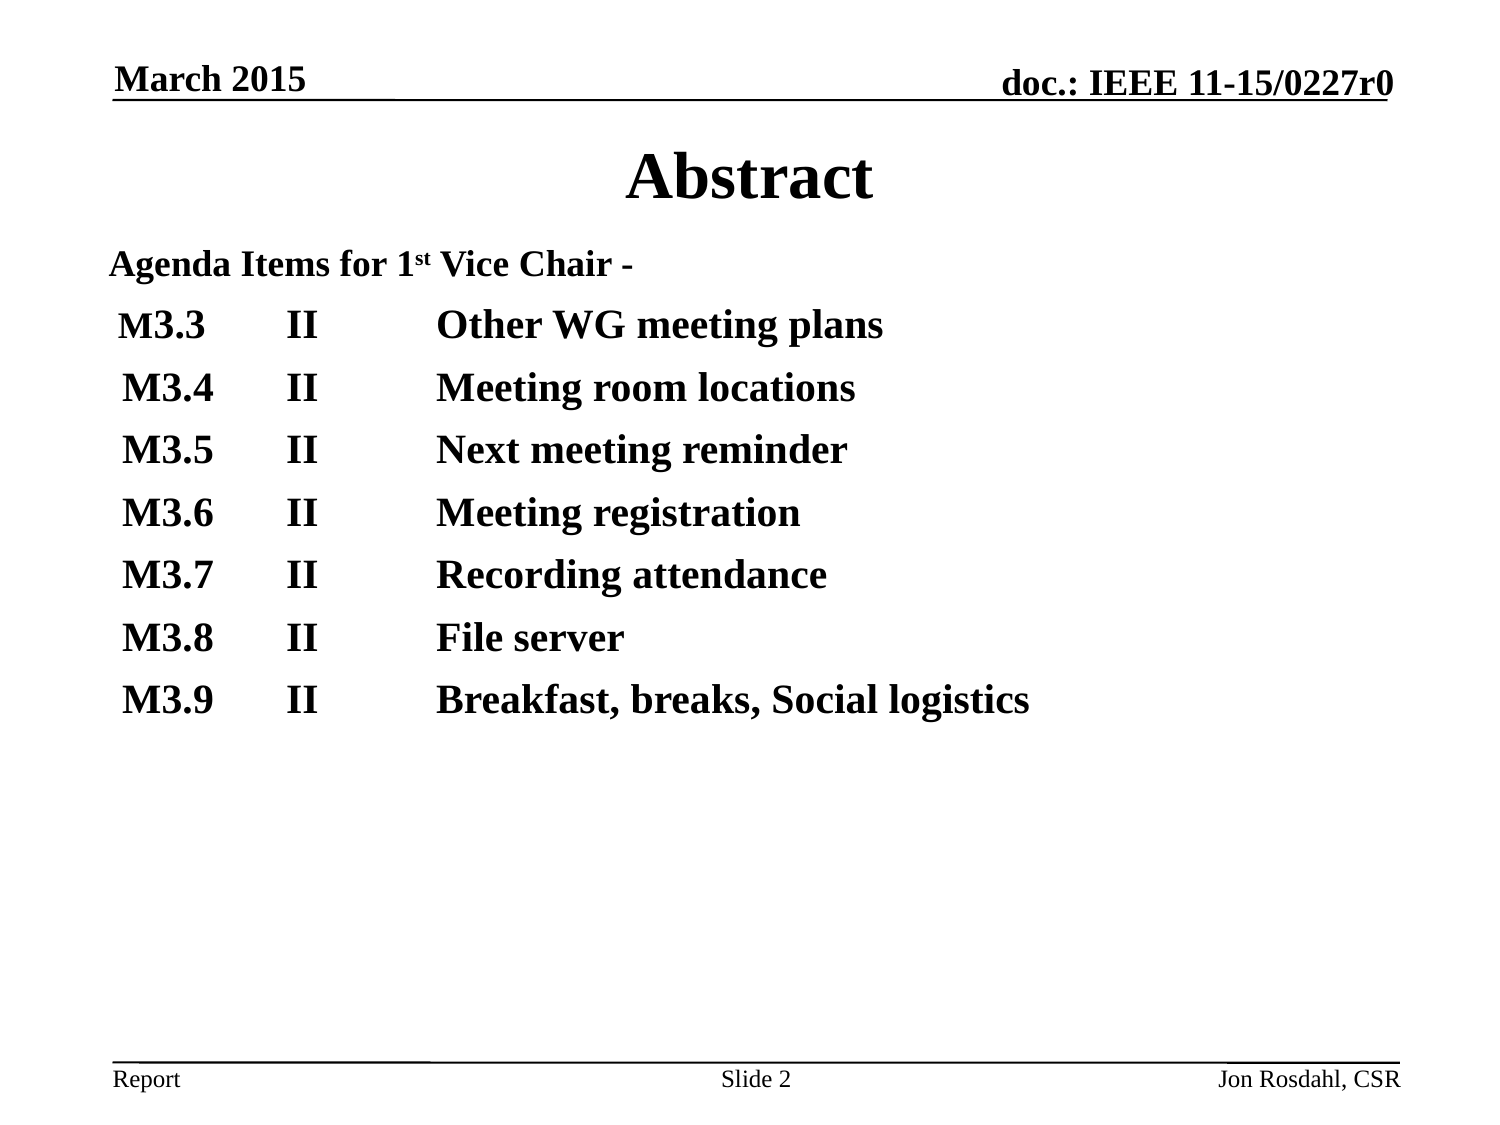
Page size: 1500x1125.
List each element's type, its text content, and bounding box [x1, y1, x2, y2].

footer Jon Rosdahl, CSR [902, 1061, 1402, 1093]
slide_number Slide 2 [712, 1061, 800, 1123]
title Abstract [112, 112, 1388, 231]
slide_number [114, 54, 540, 100]
list Agenda Items for 1st Vice Chair - M3.3 II Other WG meeting plans M3.4 II Meeting room locations M3.5 II Next meeting reminder M3.6 II Meeting registration M3.7 II Recording attendance M3.8 II File server M3.9 II Breakfast, breaks, Social logistics [64, 231, 1448, 1001]
